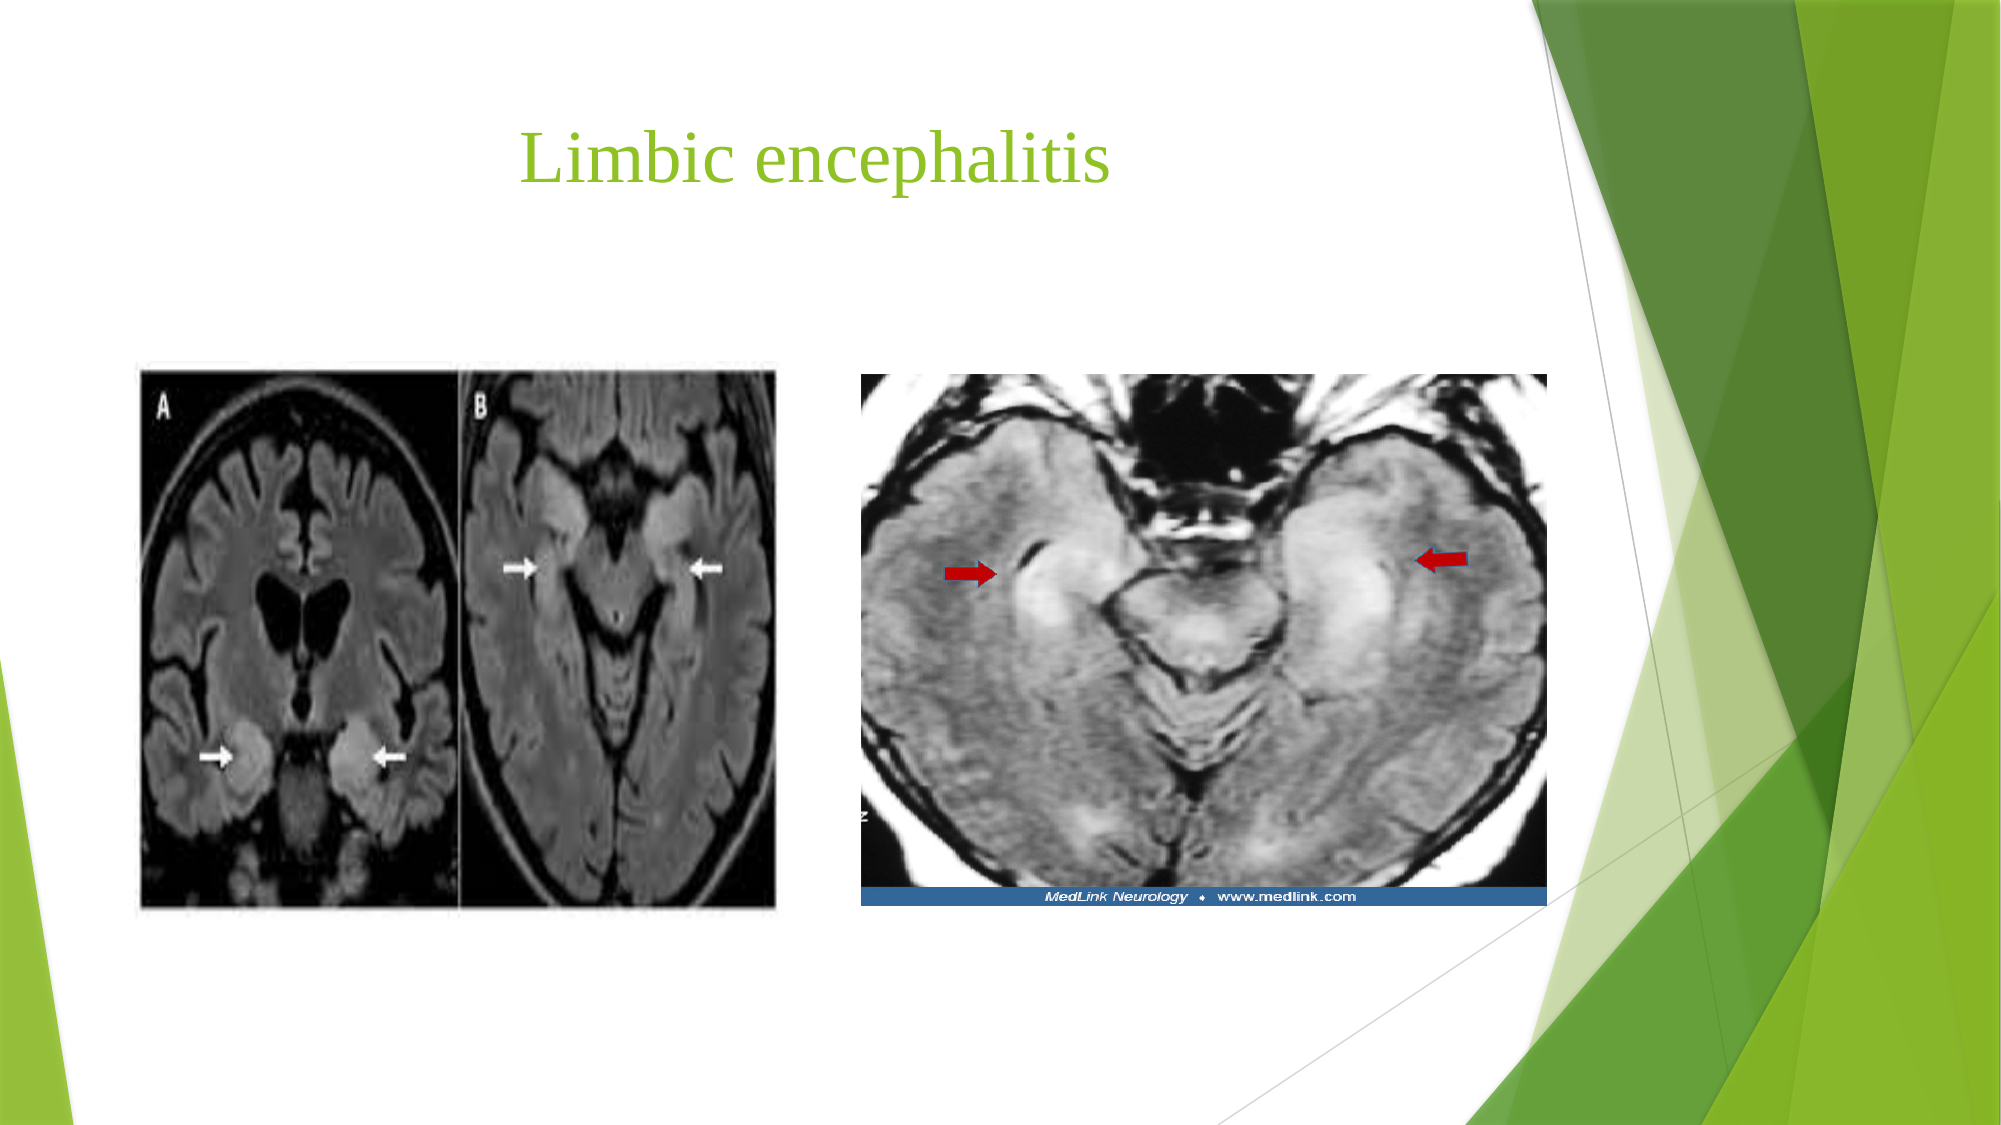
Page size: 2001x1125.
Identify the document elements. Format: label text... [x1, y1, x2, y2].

title Limbic encephalitis [111, 99, 1522, 317]
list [133, 360, 784, 922]
picture [860, 374, 1547, 907]
